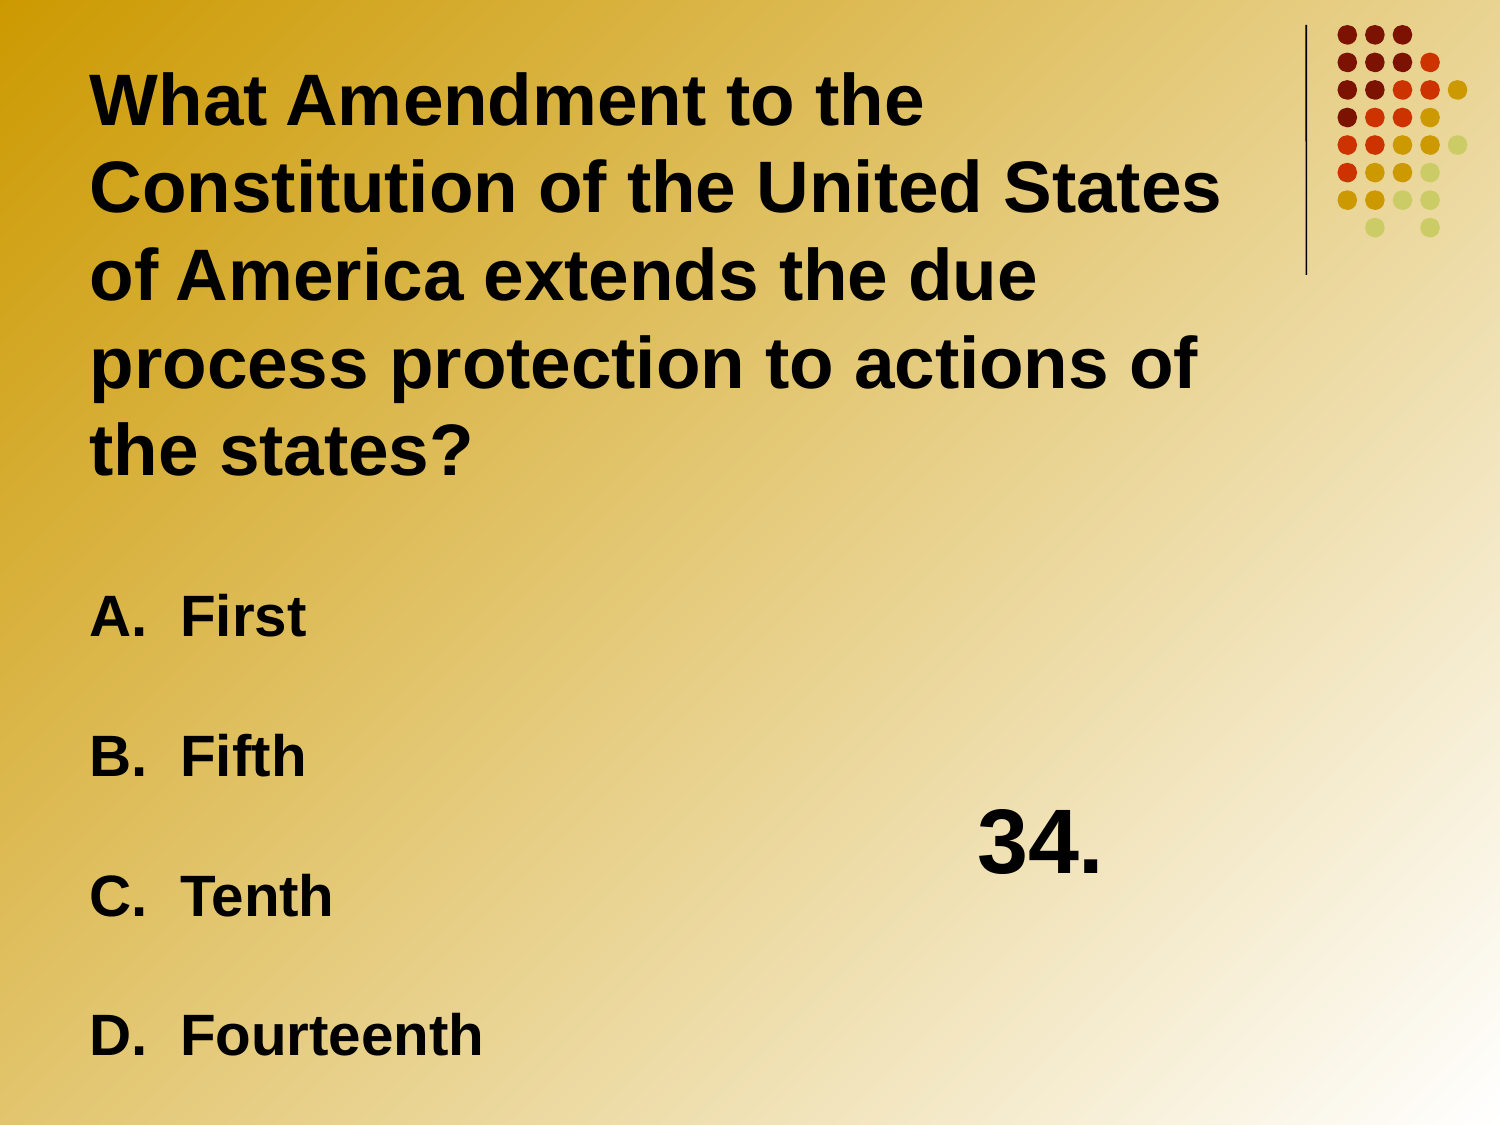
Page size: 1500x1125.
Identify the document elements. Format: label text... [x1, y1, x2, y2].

text_box What Amendment to the Constitution of the United States of America extends the due process protection to actions of the states? A. First B. Fifth C. Tenth D. Fourteenth [75, 862, 1313, 1075]
text_box 34. [962, 774, 1125, 900]
